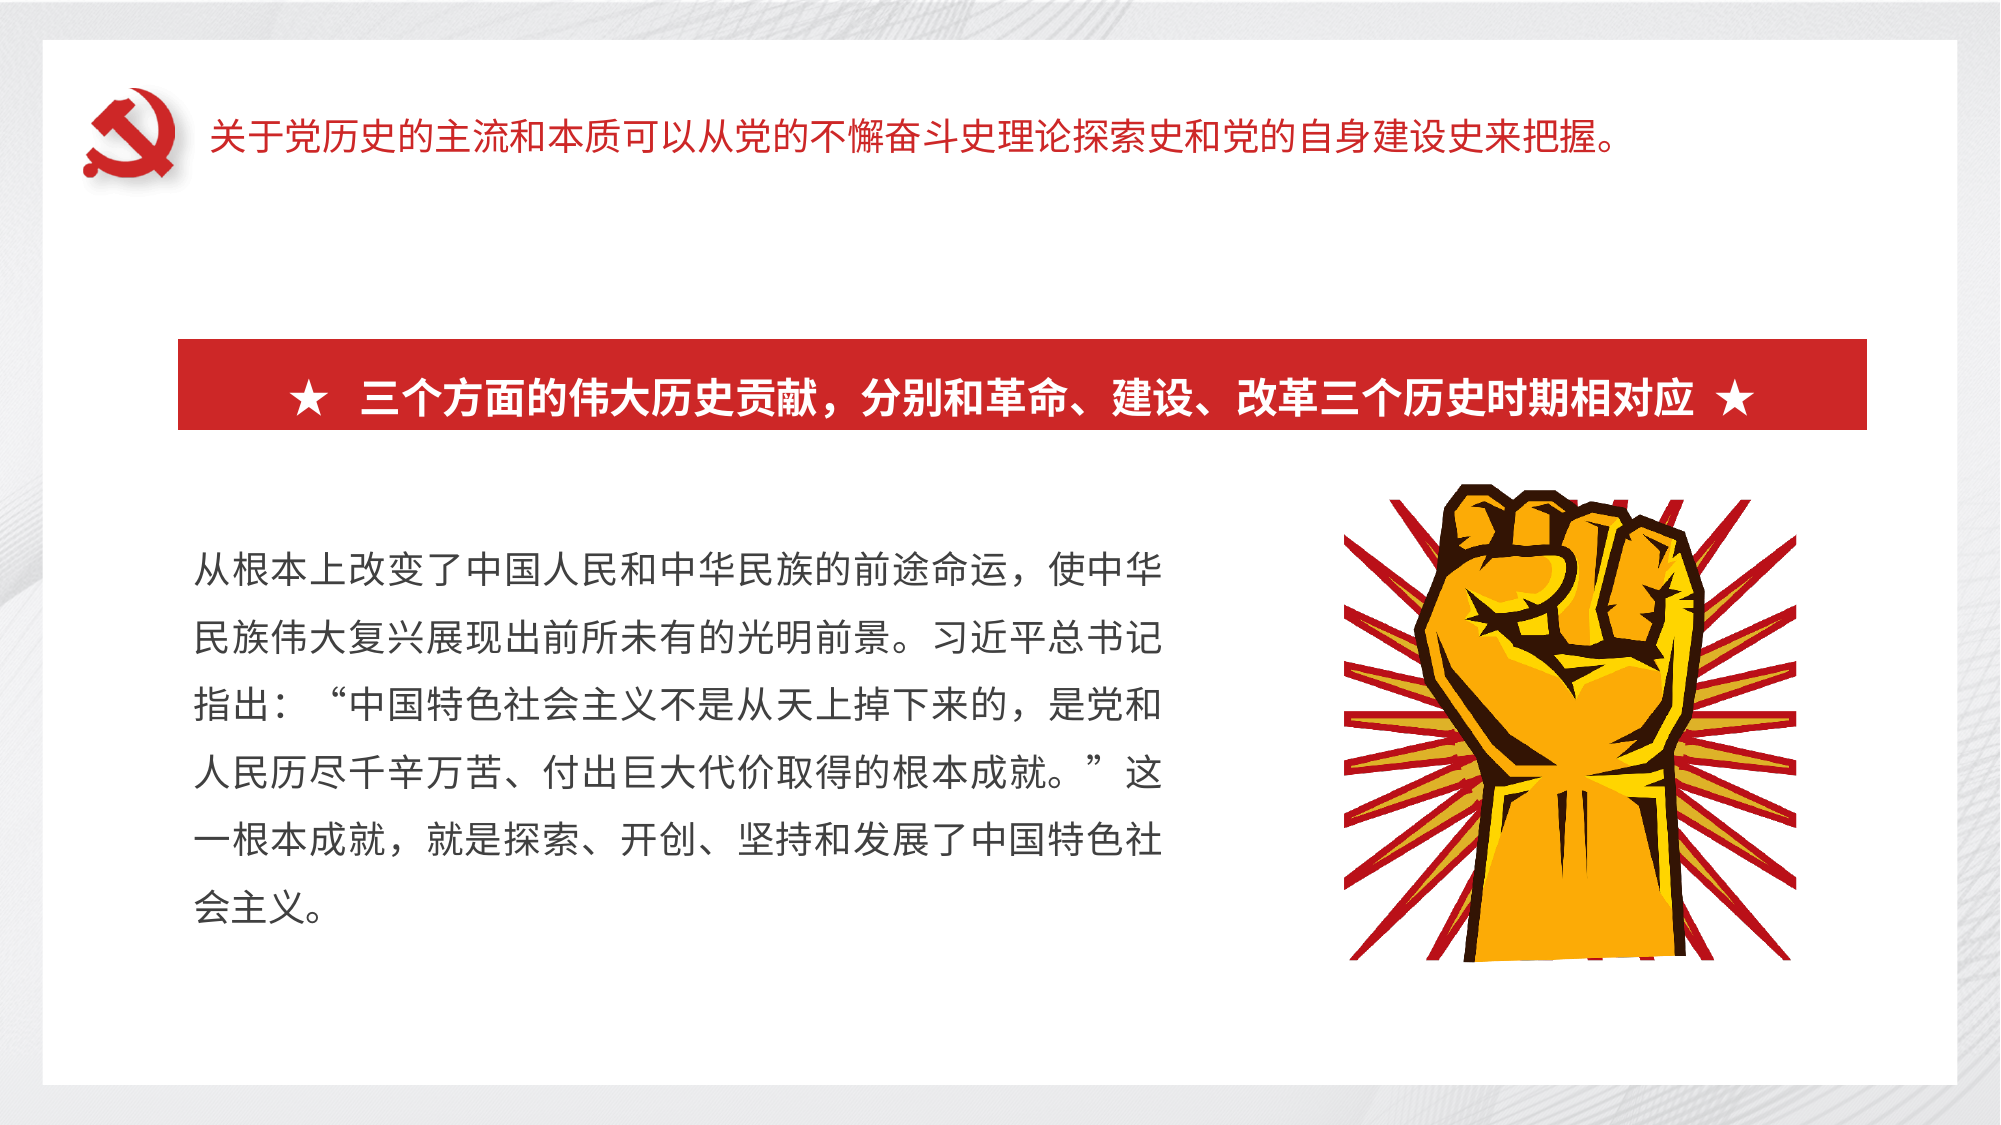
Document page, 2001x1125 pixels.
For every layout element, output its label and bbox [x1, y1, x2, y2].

text_box [76, 74, 1768, 198]
picture [0, 0, 2000, 1125]
